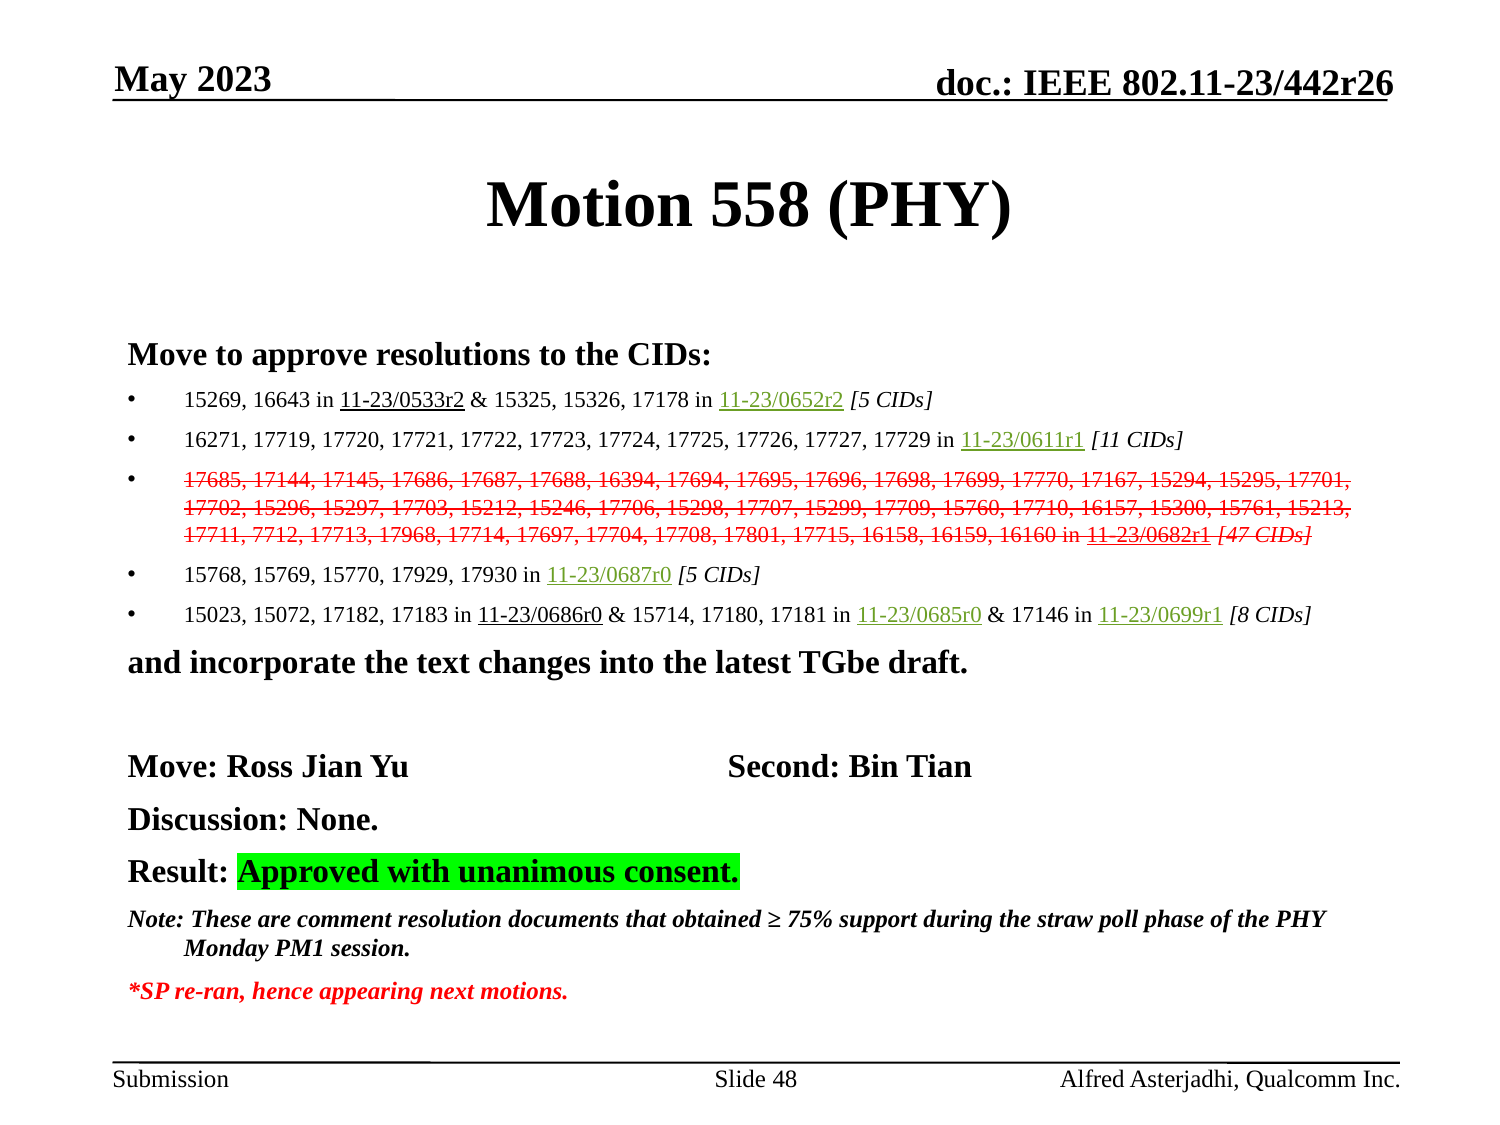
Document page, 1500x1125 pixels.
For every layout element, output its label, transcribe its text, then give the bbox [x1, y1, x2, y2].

slide_number Slide 48 [712, 1061, 800, 1123]
list Move to approve resolutions to the CIDs: 15269, 16643 in 11-23/0533r2 & 15325, 15326, 17178 in 11-23/0652r2 [5 CIDs] 16271, 17719, 17720, 17721, 17722, 17723, 17724, 17725, 17726, 17727, 17729 in 11-23/0611r1 [11 CIDs] 17685, 17144, 17145, 17686, 17687, 17688, 16394, 17694, 17695, 17696, 17698, 17699, 17770, 17167, 15294, 15295, 17701, 17702, 15296, 15297, 17703, 15212, 15246, 17706, 15298, 17707, 15299, 17709, 15760, 17710, 16157, 15300, 15761, 15213, 17711, 7712, 17713, 17968, 17714, 17697, 17704, 17708, 17801, 17715, 16158, 16159, 16160 in 11-23/0682r1 [47 CIDs] 15768, 15769, 15770, 17929, 17930 in 11-23/0687r0 [5 CIDs] 15023, 15072, 17182, 17183 in 11-23/0686r0 & 15714, 17180, 17181 in 11-23/0685r0 & 17146 in 11-23/0699r1 [8 CIDs] and incorporate the text changes into the latest TGbe draft. Move: Ross Jian Yu Second: Bin Tian Discussion: None. Result: Approved with unanimous consent. Note: These are comment resolution documents that obtained ≥ 75% support during the straw poll phase of the PHY Monday PM1 session. *SP re-ran, hence appearing next motions. [112, 324, 1388, 1063]
title Motion 558 (PHY) [112, 112, 1388, 288]
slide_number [114, 54, 423, 100]
footer Alfred Asterjadhi, Qualcomm Inc. [878, 1061, 1402, 1093]
